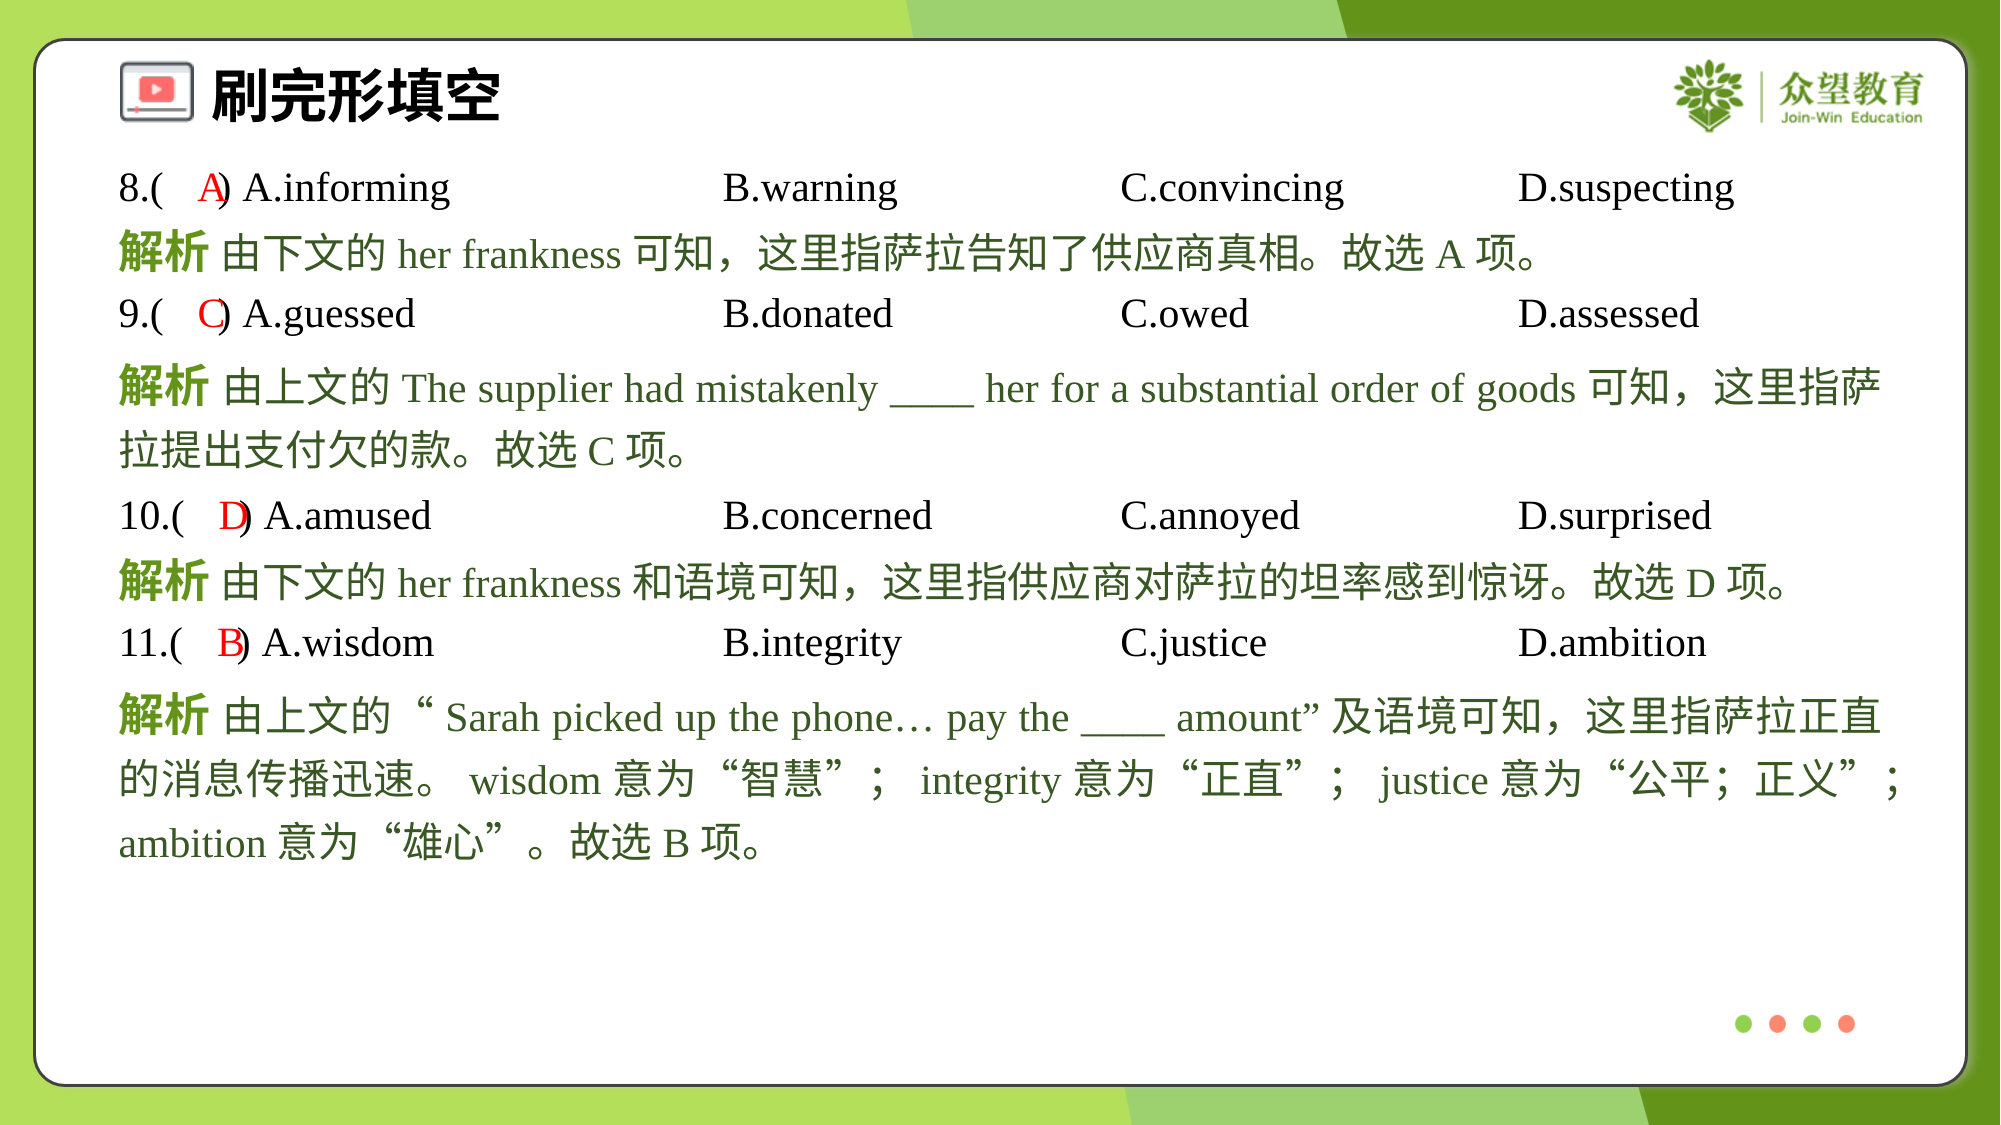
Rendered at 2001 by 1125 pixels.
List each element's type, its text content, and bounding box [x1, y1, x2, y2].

picture [0, 0, 2000, 1125]
text_box A [192, 146, 233, 205]
text_box 10.( ) A.amused B.concerned C.annoyed D.surprised [118, 475, 213, 533]
text_box 9.( ) A.guessed B.donated C.owed D.assessed [231, 272, 1883, 330]
text_box 解析 由下文的her frankness可知，这里指萨拉告知了供应商真相。故选A项。 [118, 209, 1883, 271]
text_box D [213, 475, 254, 533]
text_box 解析 由上文的The supplier had mistakenly ____ her for a substantial order of goods可知，这里指萨拉提出支付欠的款。故选C项。 [118, 342, 1883, 470]
text_box 解析 由下文的her frankness和语境可知，这里指供应商对萨拉的坦率感到惊讶。故选D项。 [118, 538, 1883, 601]
text_box 9.( ) A.guessed B.donated C.owed D.assessed [118, 272, 192, 330]
text_box 解析 由上文的“Sarah picked up the phone… pay the ____ amount”及语境可知，这里指萨拉正直的消息传播迅速。wisdom意为“智慧”；integrity意为“正直”；justice意为“公平；正义”；ambition意为“雄心”。故选B项。 [118, 672, 1883, 861]
text_box 11.( ) A.wisdom B.integrity C.justice D.ambition [250, 602, 1883, 659]
text_box 10.( ) A.amused B.concerned C.annoyed D.surprised [254, 475, 1883, 533]
text_box B [212, 602, 250, 660]
text_box 11.( ) A.wisdom B.integrity C.justice D.ambition [118, 602, 212, 659]
text_box 8.( ) A.informing B.warning C.convincing D.suspecting [233, 146, 1883, 204]
text_box 8.( ) A.informing B.warning C.convincing D.suspecting [118, 146, 192, 204]
text_box C [192, 272, 231, 331]
